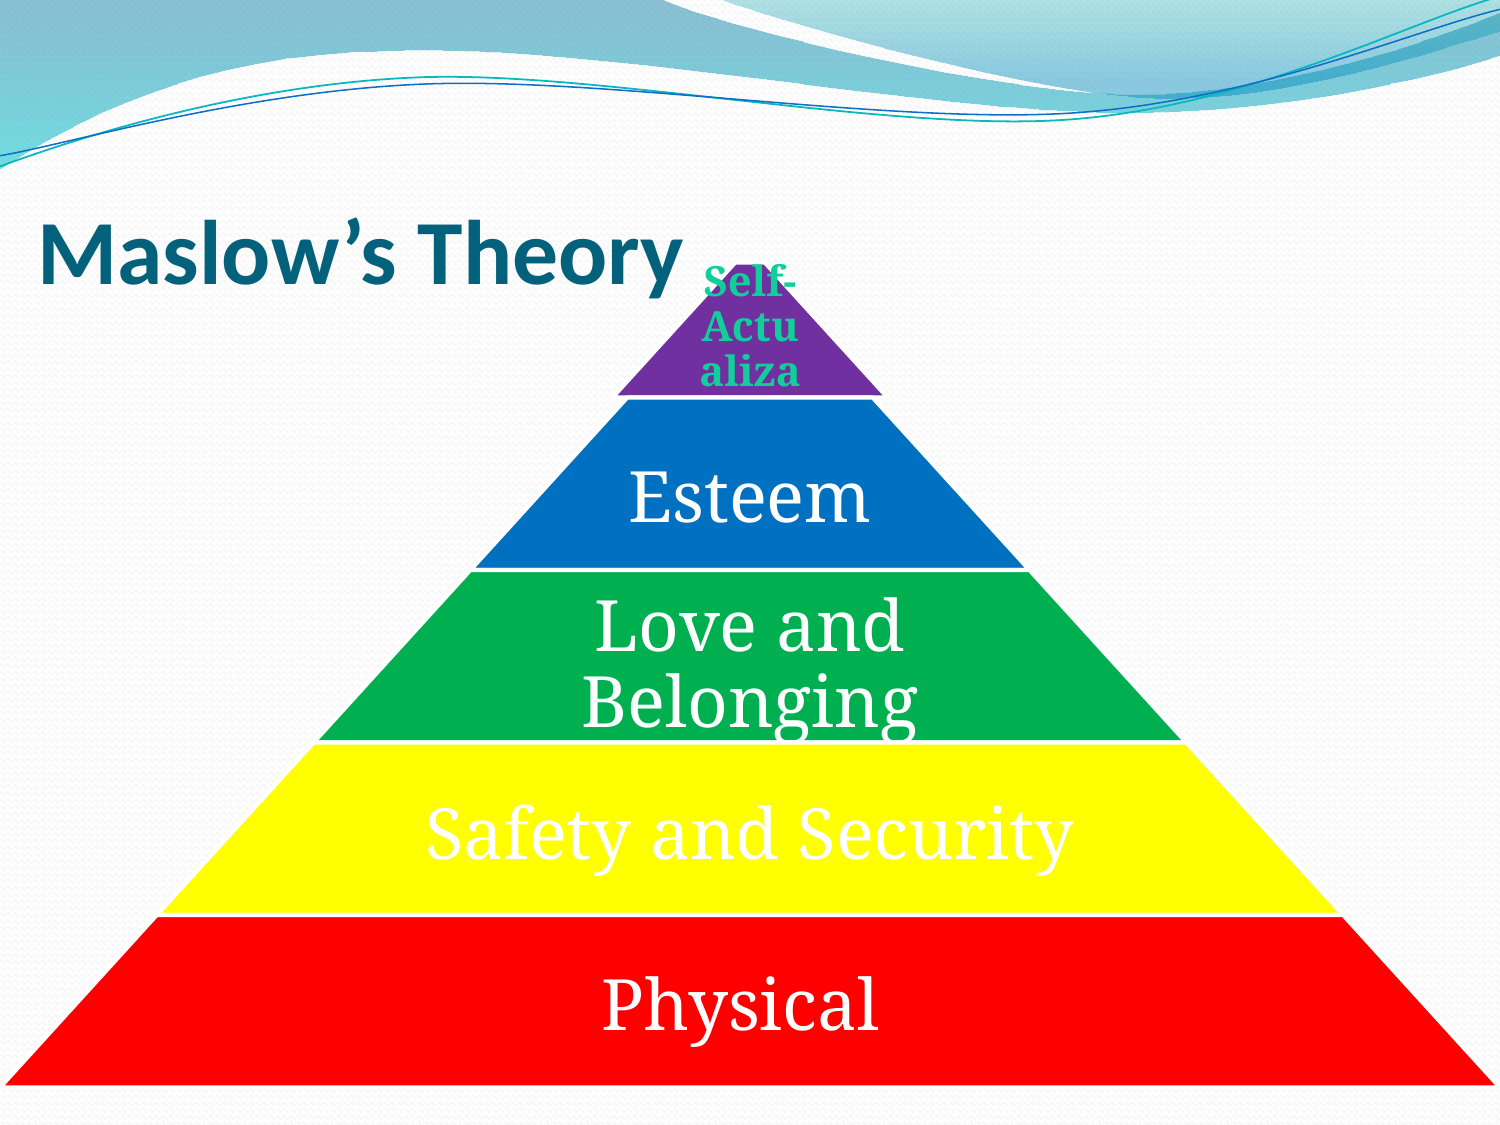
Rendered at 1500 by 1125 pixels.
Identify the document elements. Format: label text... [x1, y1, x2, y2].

title Maslow’s Theory [37, 115, 1425, 262]
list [0, 262, 1500, 1088]
